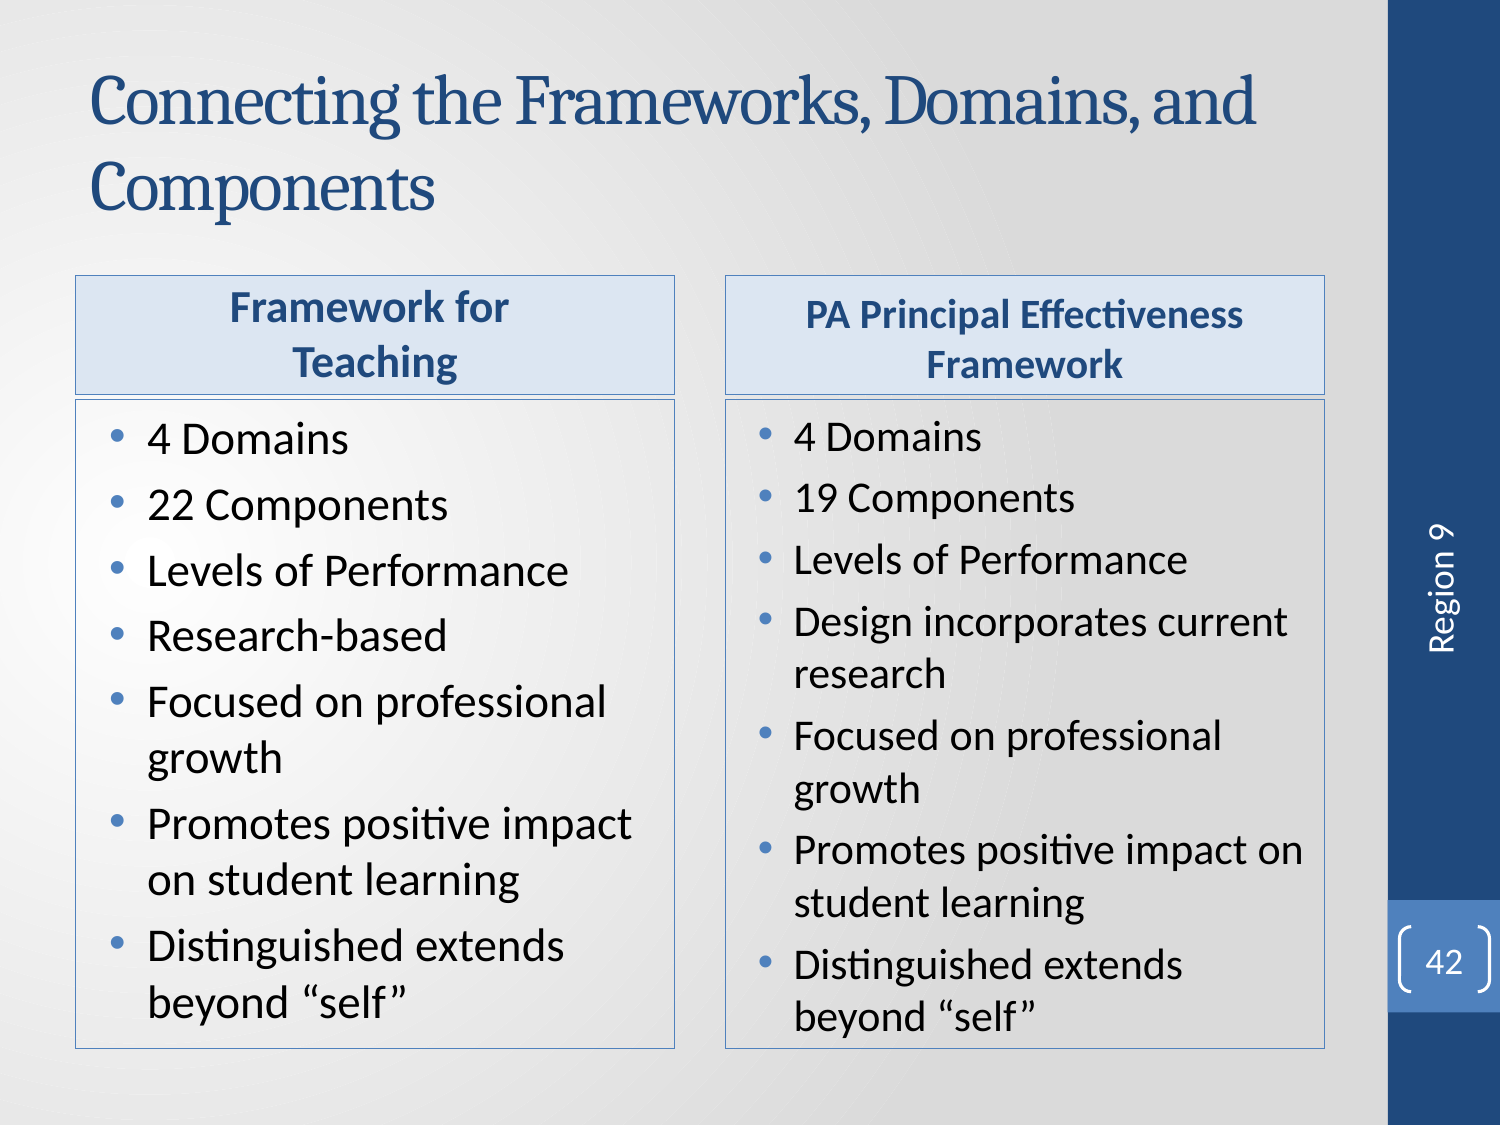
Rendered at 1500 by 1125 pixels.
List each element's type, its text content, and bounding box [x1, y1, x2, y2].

title Connecting the Frameworks, Domains, and Components [75, 45, 1325, 233]
list 4 Domains 22 Components Levels of Performance Research-based Focused on professional growth Promotes positive impact on student learning Distinguished extends beyond “self” [75, 399, 675, 1049]
list 4 Domains 19 Components Levels of Performance Design incorporates current research Focused on professional growth Promotes positive impact on student learning Distinguished extends beyond “self” [725, 399, 1325, 1049]
list Framework for Teaching [75, 275, 675, 395]
slide_number 42 [1397, 925, 1492, 994]
list PA Principal Effectiveness Framework [725, 275, 1325, 395]
footer Region 9 [1408, 500, 1469, 889]
